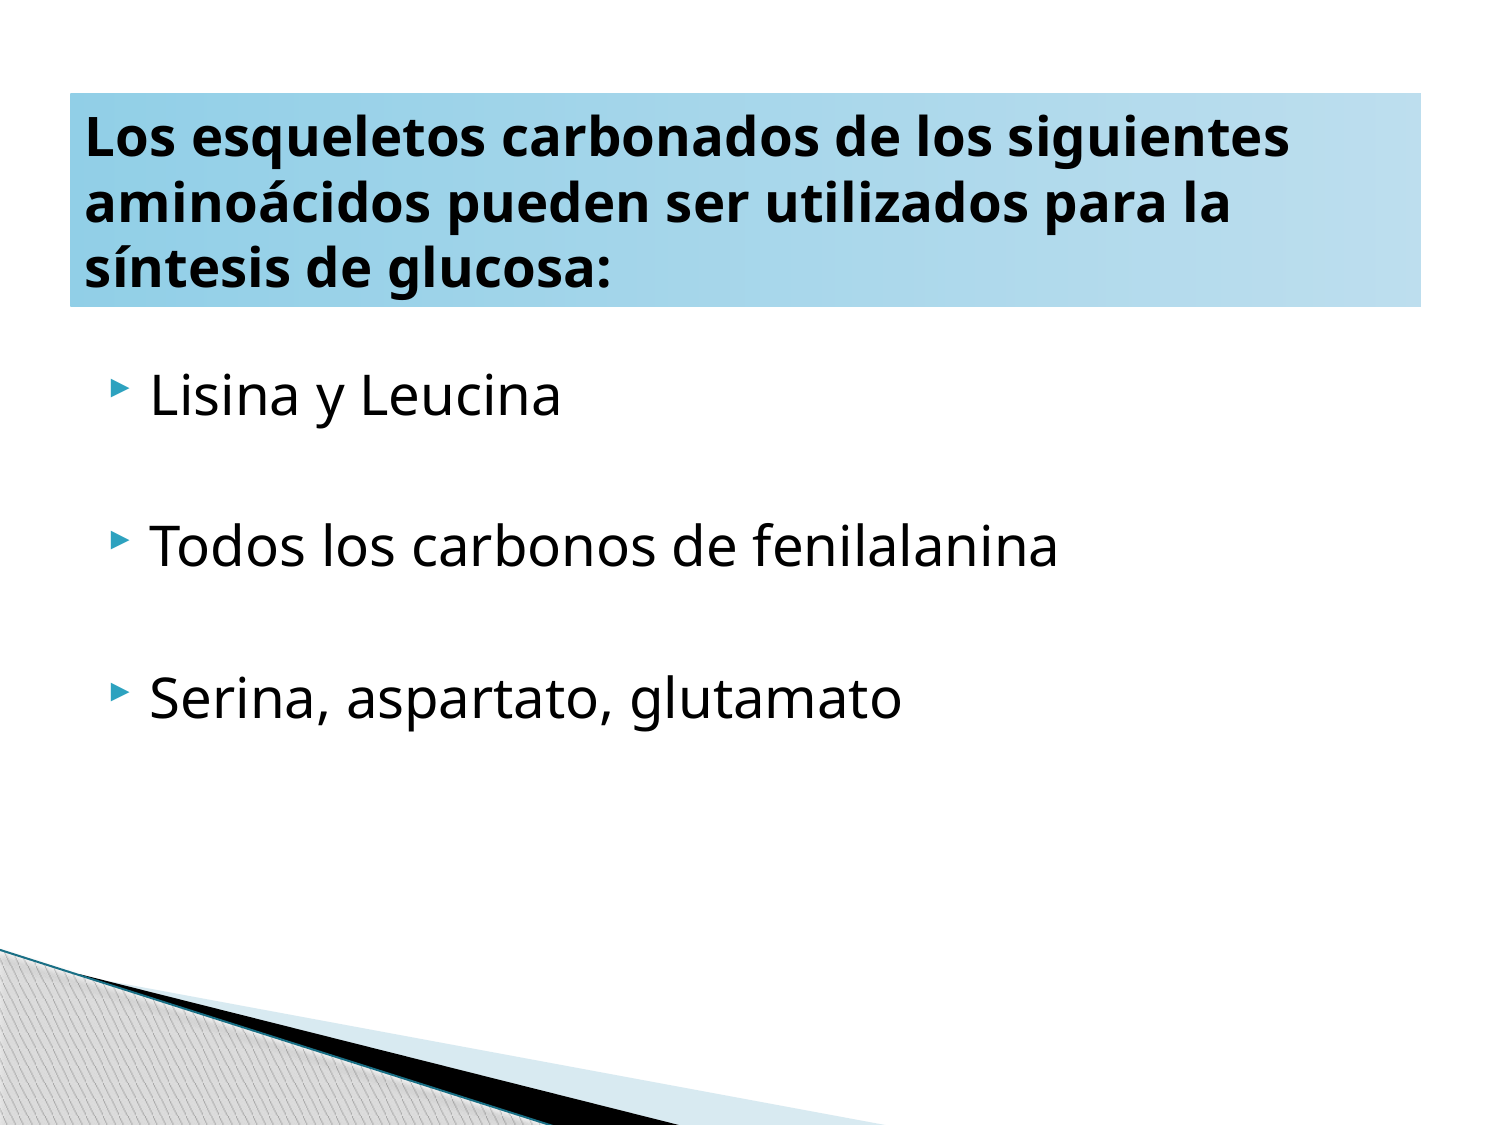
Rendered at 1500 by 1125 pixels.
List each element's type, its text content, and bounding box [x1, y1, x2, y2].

title Los esqueletos carbonados de los siguientes aminoácidos pueden ser utilizados para la síntesis de glucosa: [70, 93, 1421, 307]
list Lisina y Leucina Todos los carbonos de fenilalanina Serina, aspartato, glutamato [75, 351, 1426, 1005]
